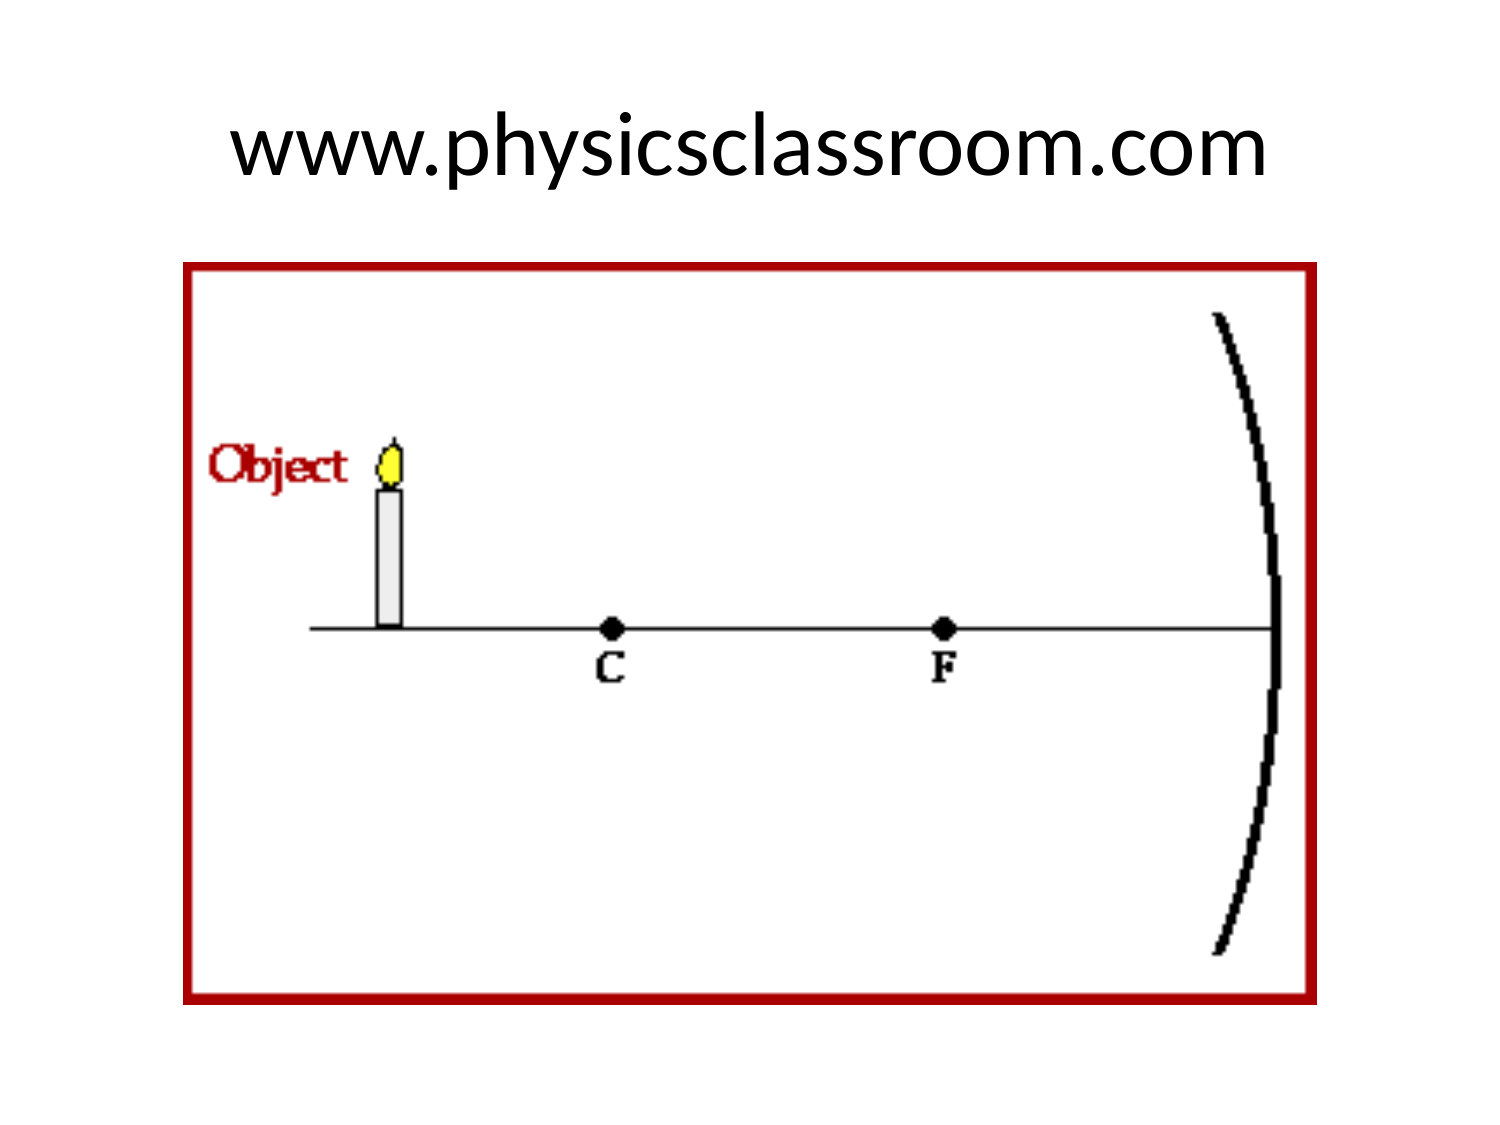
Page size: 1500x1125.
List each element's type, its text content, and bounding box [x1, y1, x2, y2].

title www.physicsclassroom.com [75, 45, 1425, 233]
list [74, 262, 1426, 1006]
